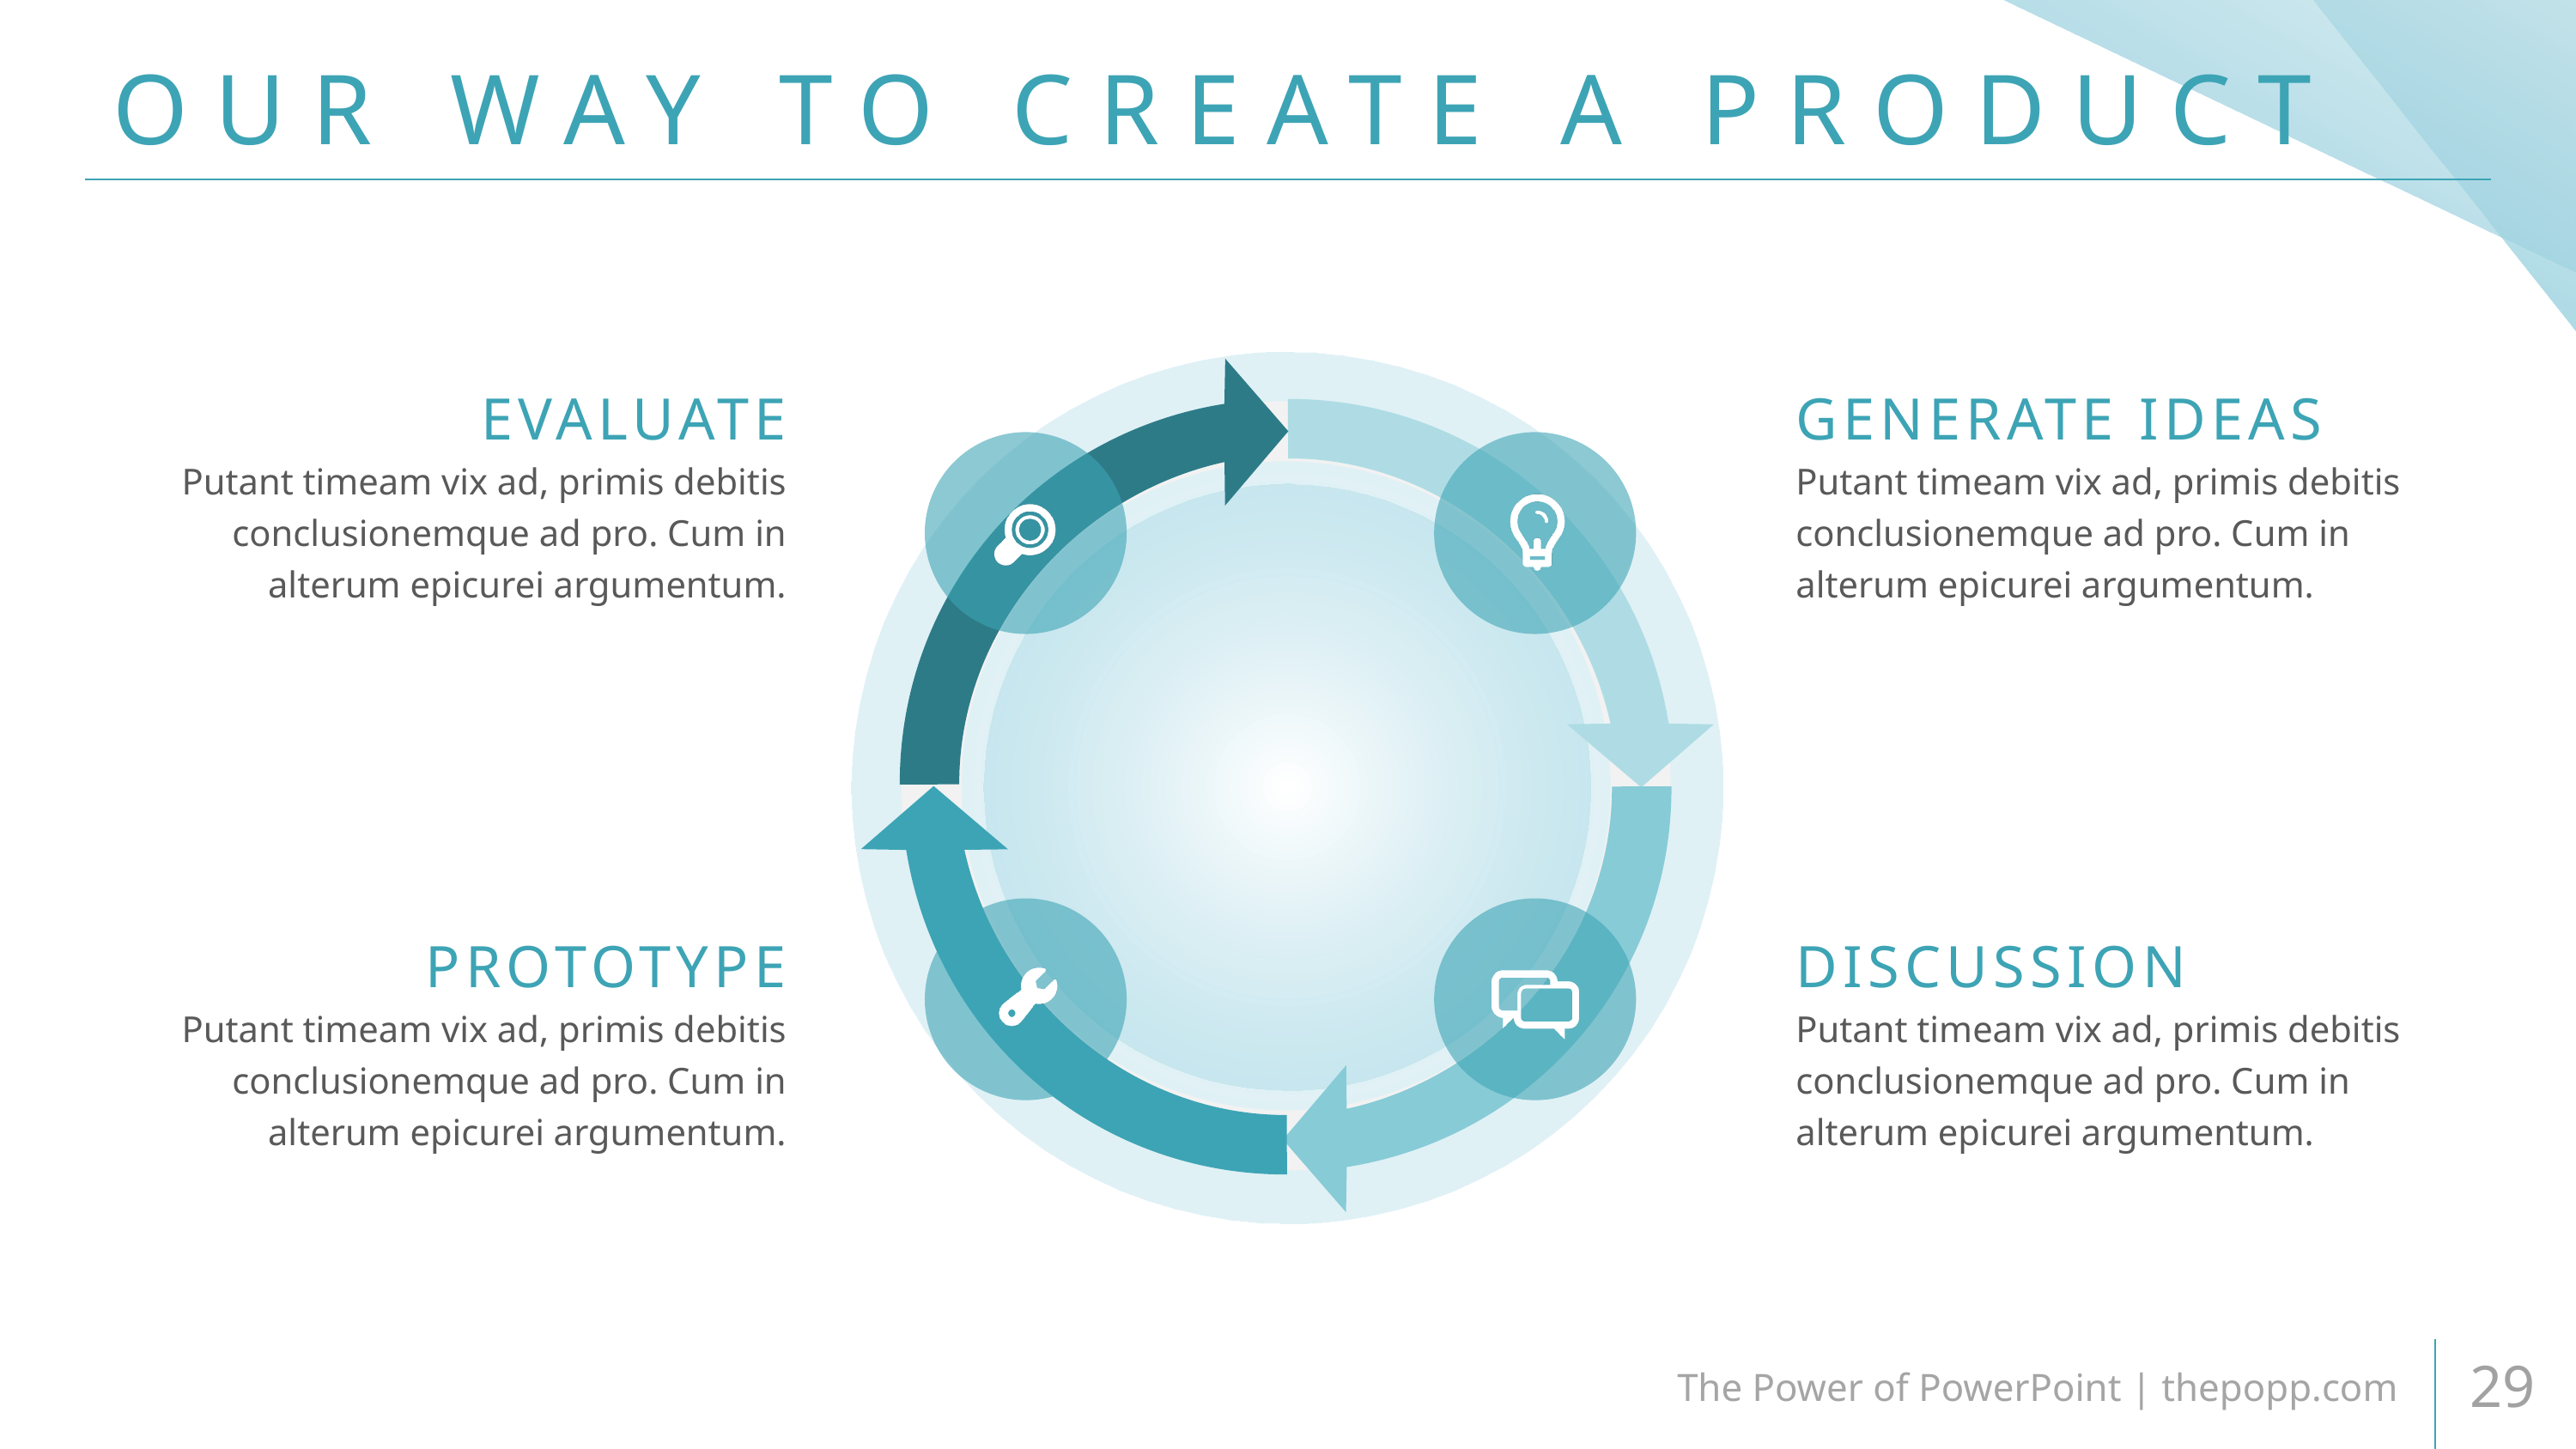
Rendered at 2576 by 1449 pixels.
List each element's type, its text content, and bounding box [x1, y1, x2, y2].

picture [981, 489, 1070, 577]
list DISCUSSION [1772, 905, 2451, 1014]
picture [1492, 955, 1579, 1043]
list PROTOTYPE [131, 905, 810, 1015]
list GENERATE IDEAS [1772, 357, 2451, 466]
list Putant timeam vix ad, primis debitis conclusionemque ad pro. Cum in alterum epicurei argumentum. [131, 467, 810, 685]
picture [1492, 490, 1579, 578]
list Putant timeam vix ad, primis debitis conclusionemque ad pro. Cum in alterum epicurei argumentum. [1772, 1014, 2451, 1233]
picture [981, 955, 1070, 1042]
list EVALUATE [131, 357, 810, 467]
title OUR WAY TO CREATE A PRODUCT [89, 27, 2448, 186]
list Putant timeam vix ad, primis debitis conclusionemque ad pro. Cum in alterum epicurei argumentum. [131, 1015, 810, 1233]
footer The Power of PowerPoint | thepopp.com [1326, 1350, 2421, 1428]
slide_number 29 [2446, 1350, 2575, 1428]
list Putant timeam vix ad, primis debitis conclusionemque ad pro. Cum in alterum epicurei argumentum. [1772, 466, 2451, 685]
